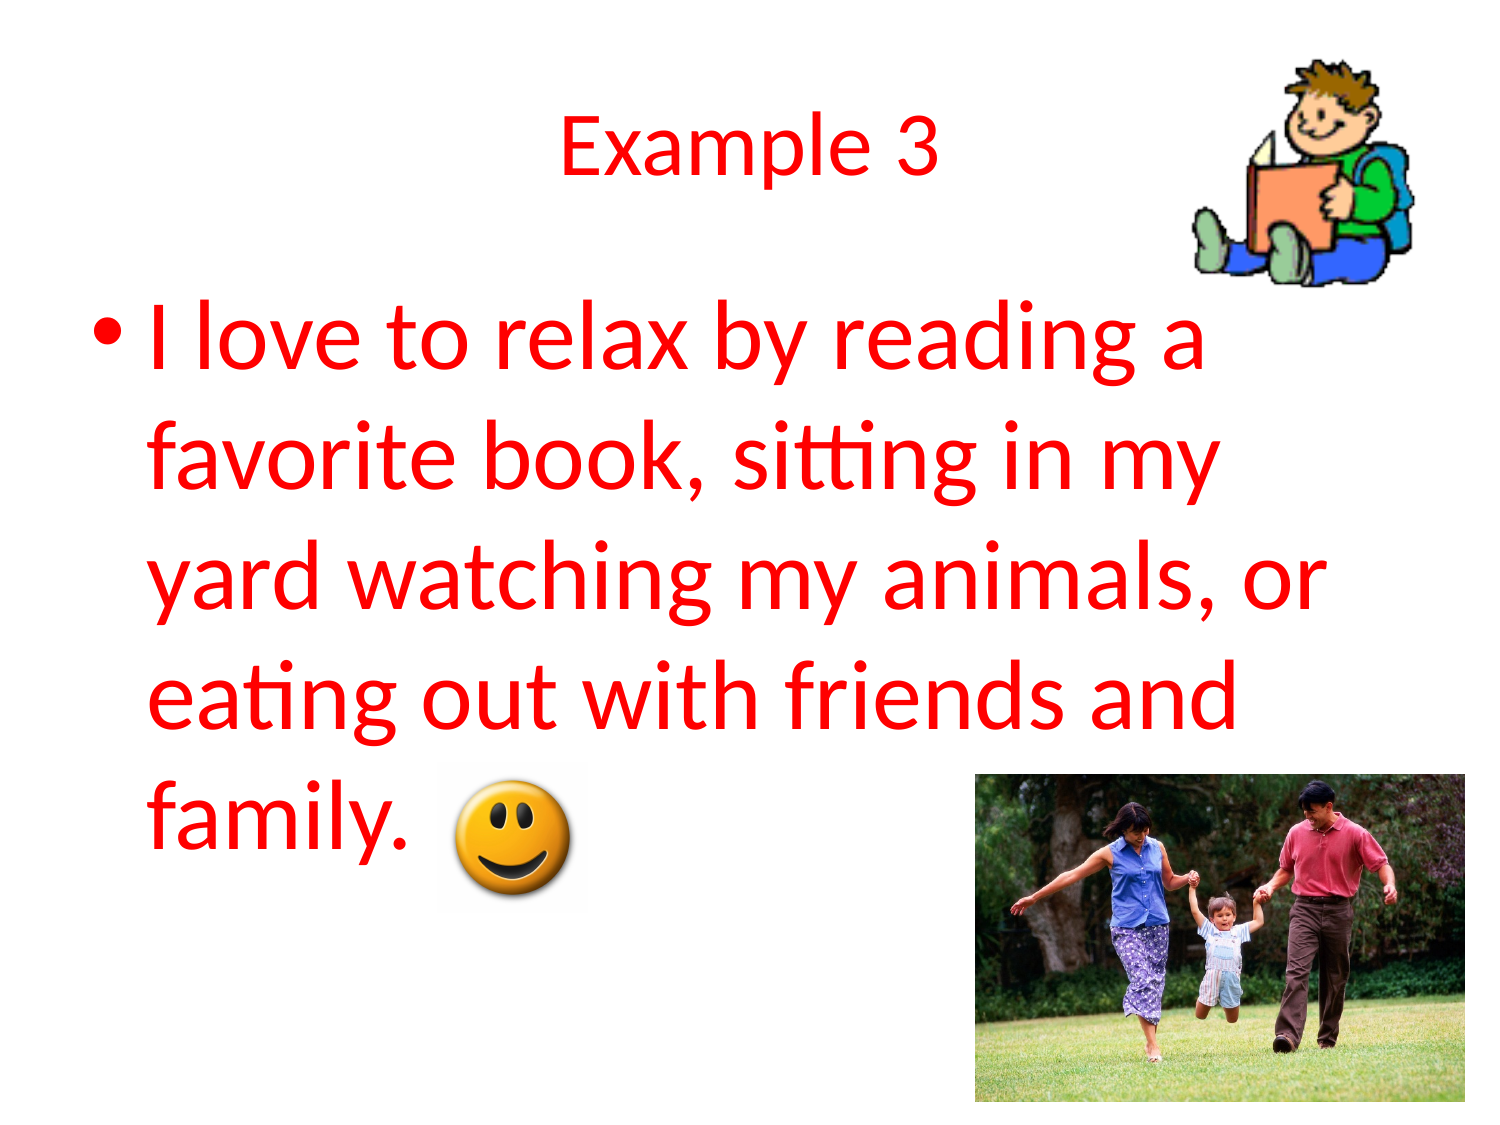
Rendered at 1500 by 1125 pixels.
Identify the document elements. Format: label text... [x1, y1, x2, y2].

picture [1187, 49, 1424, 295]
picture [437, 762, 588, 913]
picture [974, 774, 1466, 1102]
title Example 3 [75, 45, 1425, 233]
list I love to relax by reading a favorite book, sitting in my yard watching my animals, or eating out with friends and family. [75, 262, 1425, 1005]
